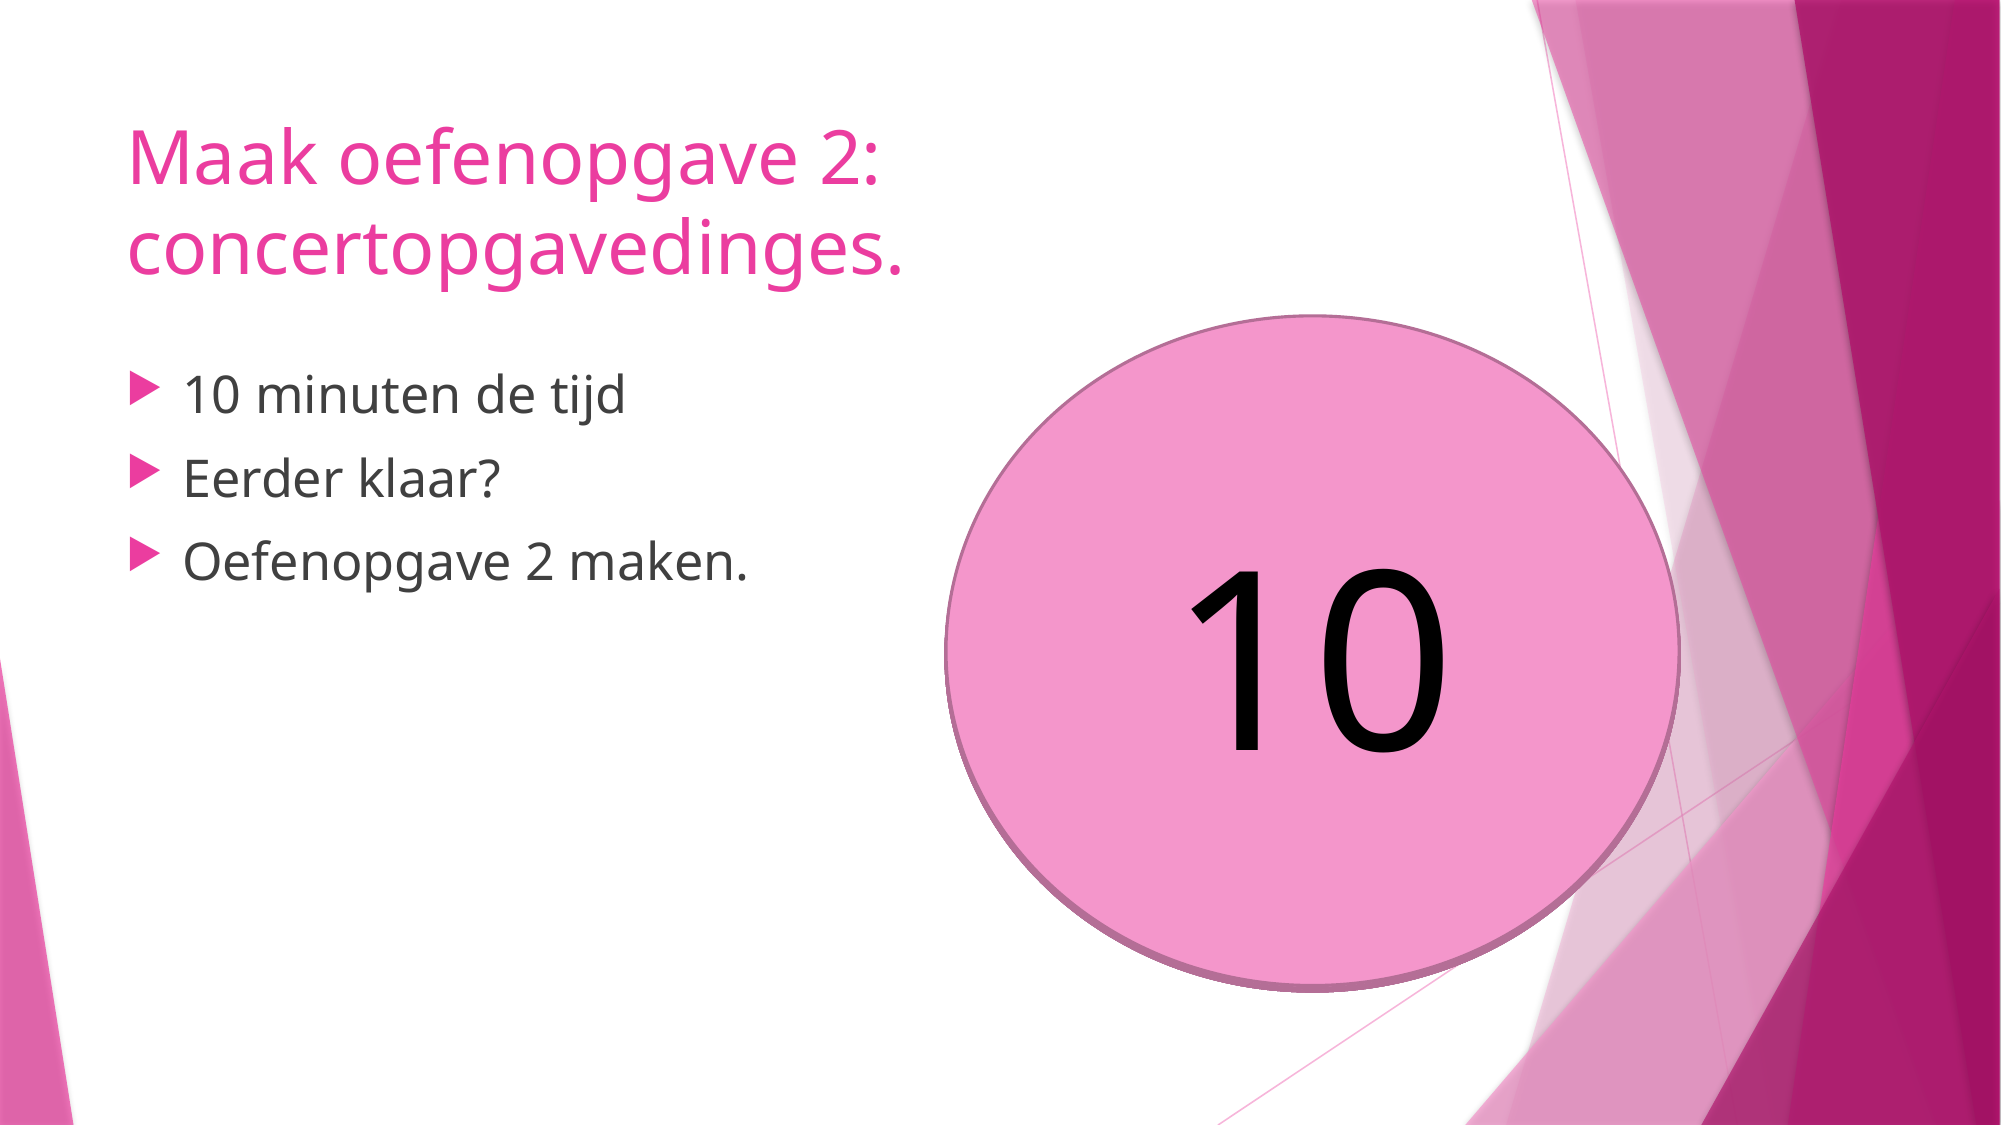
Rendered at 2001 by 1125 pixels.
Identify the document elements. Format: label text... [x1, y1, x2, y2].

text_box 7 [961, 748, 1667, 993]
list 10 minuten de tijd Eerder klaar? Oefenopgave 2 maken. [111, 354, 774, 992]
title Maak oefenopgave 2: concertopgavedinges. [111, 101, 1522, 319]
text_box 9 [958, 742, 1668, 990]
text_box 10 [944, 314, 1681, 988]
